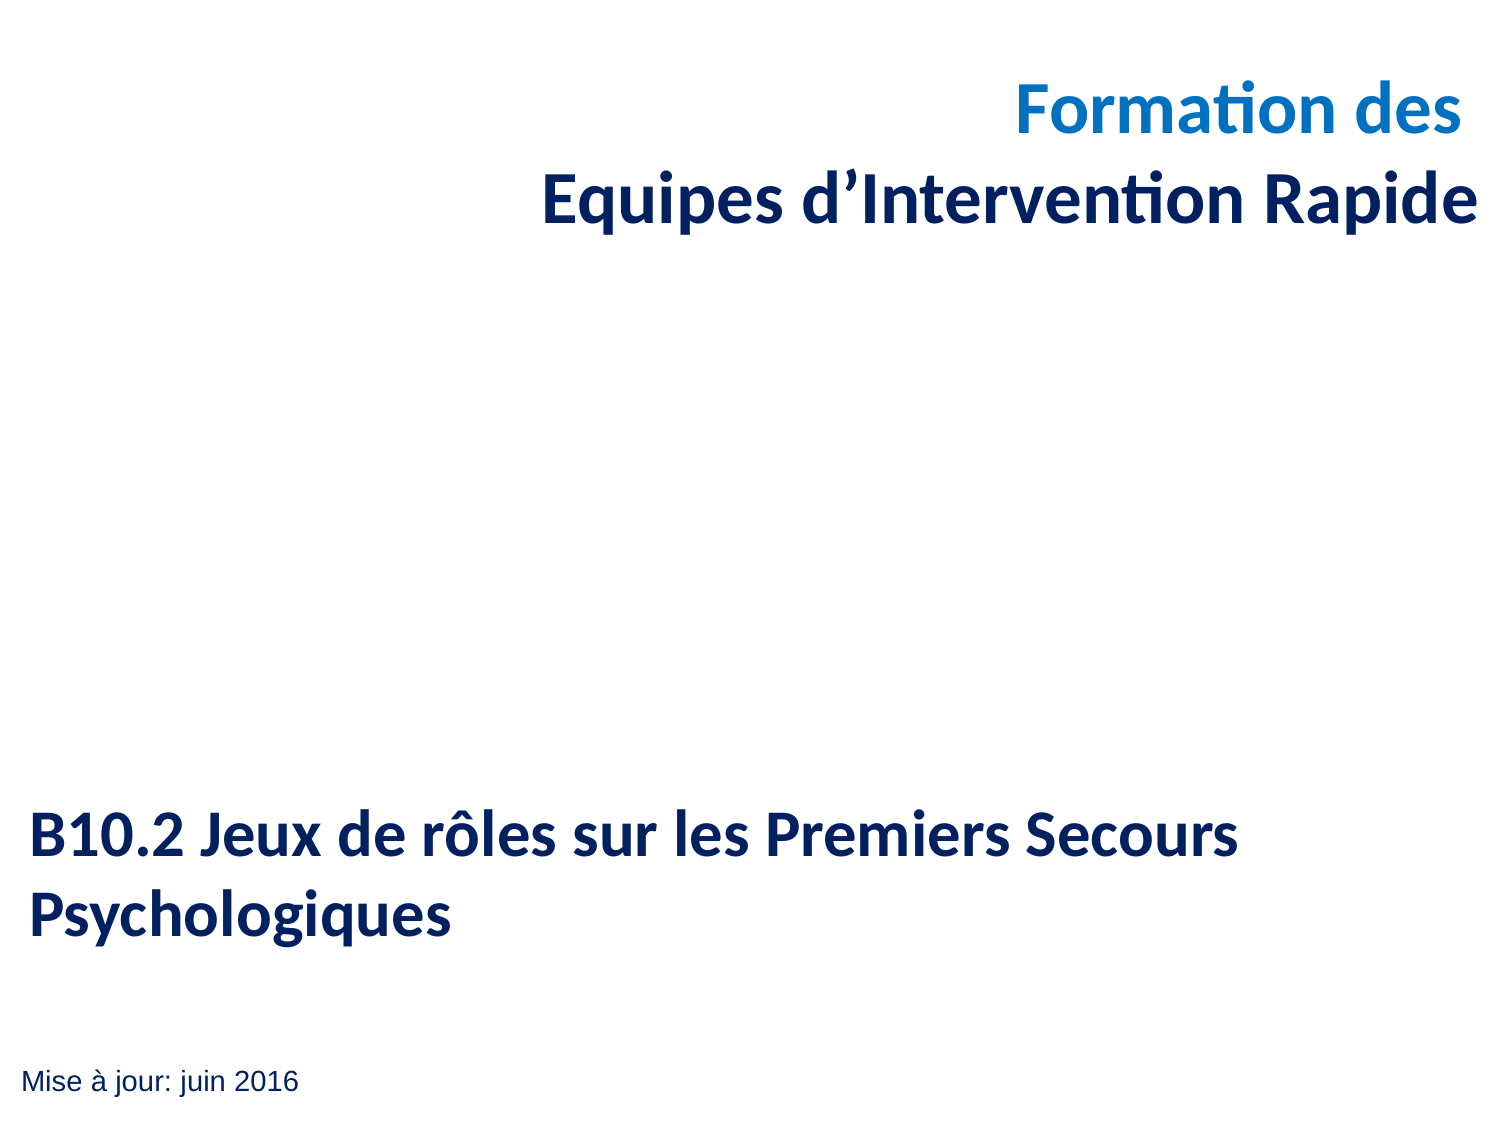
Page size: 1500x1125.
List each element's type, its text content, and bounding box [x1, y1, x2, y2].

list B10.2 Jeux de rôles sur les Premiers Secours Psychologiques [14, 782, 1365, 988]
title Formation des Equipes d’Intervention Rapide [277, 54, 1495, 243]
text_box Mise à jour: juin 2016 [6, 1055, 315, 1105]
